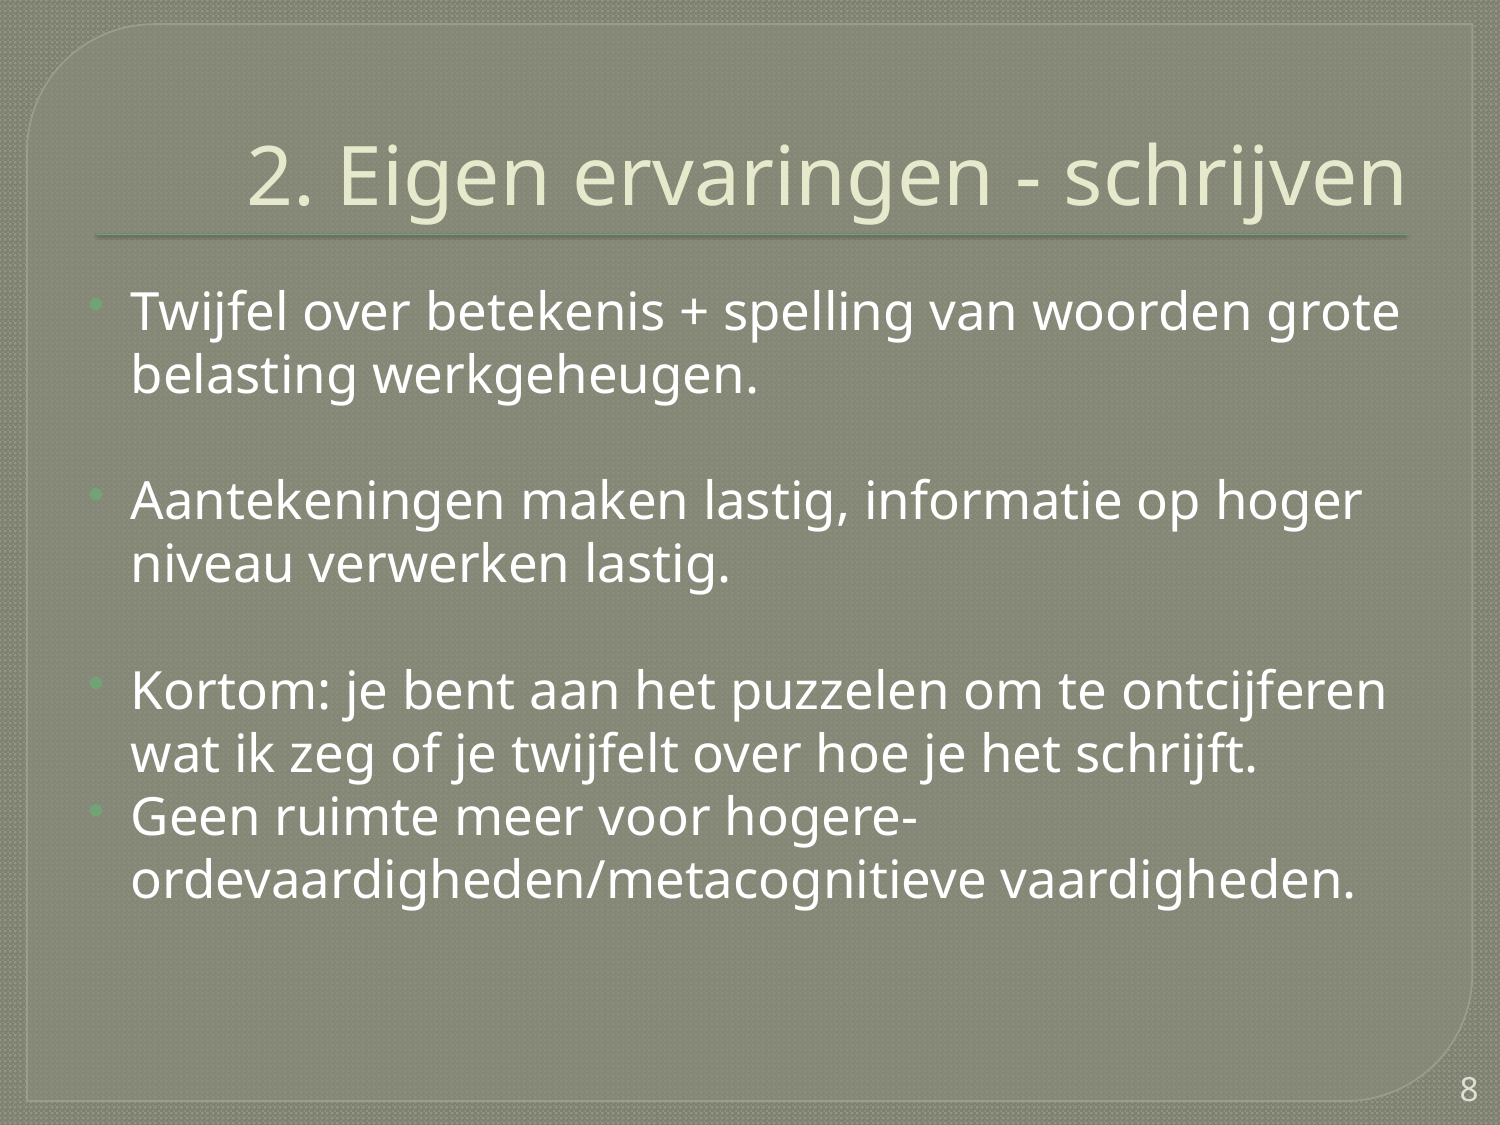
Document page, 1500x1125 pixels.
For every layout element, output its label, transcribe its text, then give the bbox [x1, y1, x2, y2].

slide_number 8 [1417, 1068, 1494, 1114]
list Twijfel over betekenis + spelling van woorden grote belasting werkgeheugen. Aantekeningen maken lastig, informatie op hoger niveau verwerken lastig. Kortom: je bent aan het puzzelen om te ontcijferen wat ik zeg of je twijfelt over hoe je het schrijft. Geen ruimte meer voor hogere-ordevaardigheden/metacognitieve vaardigheden. [75, 270, 1425, 1013]
title 2. Eigen ervaringen - schrijven [75, 41, 1425, 230]
